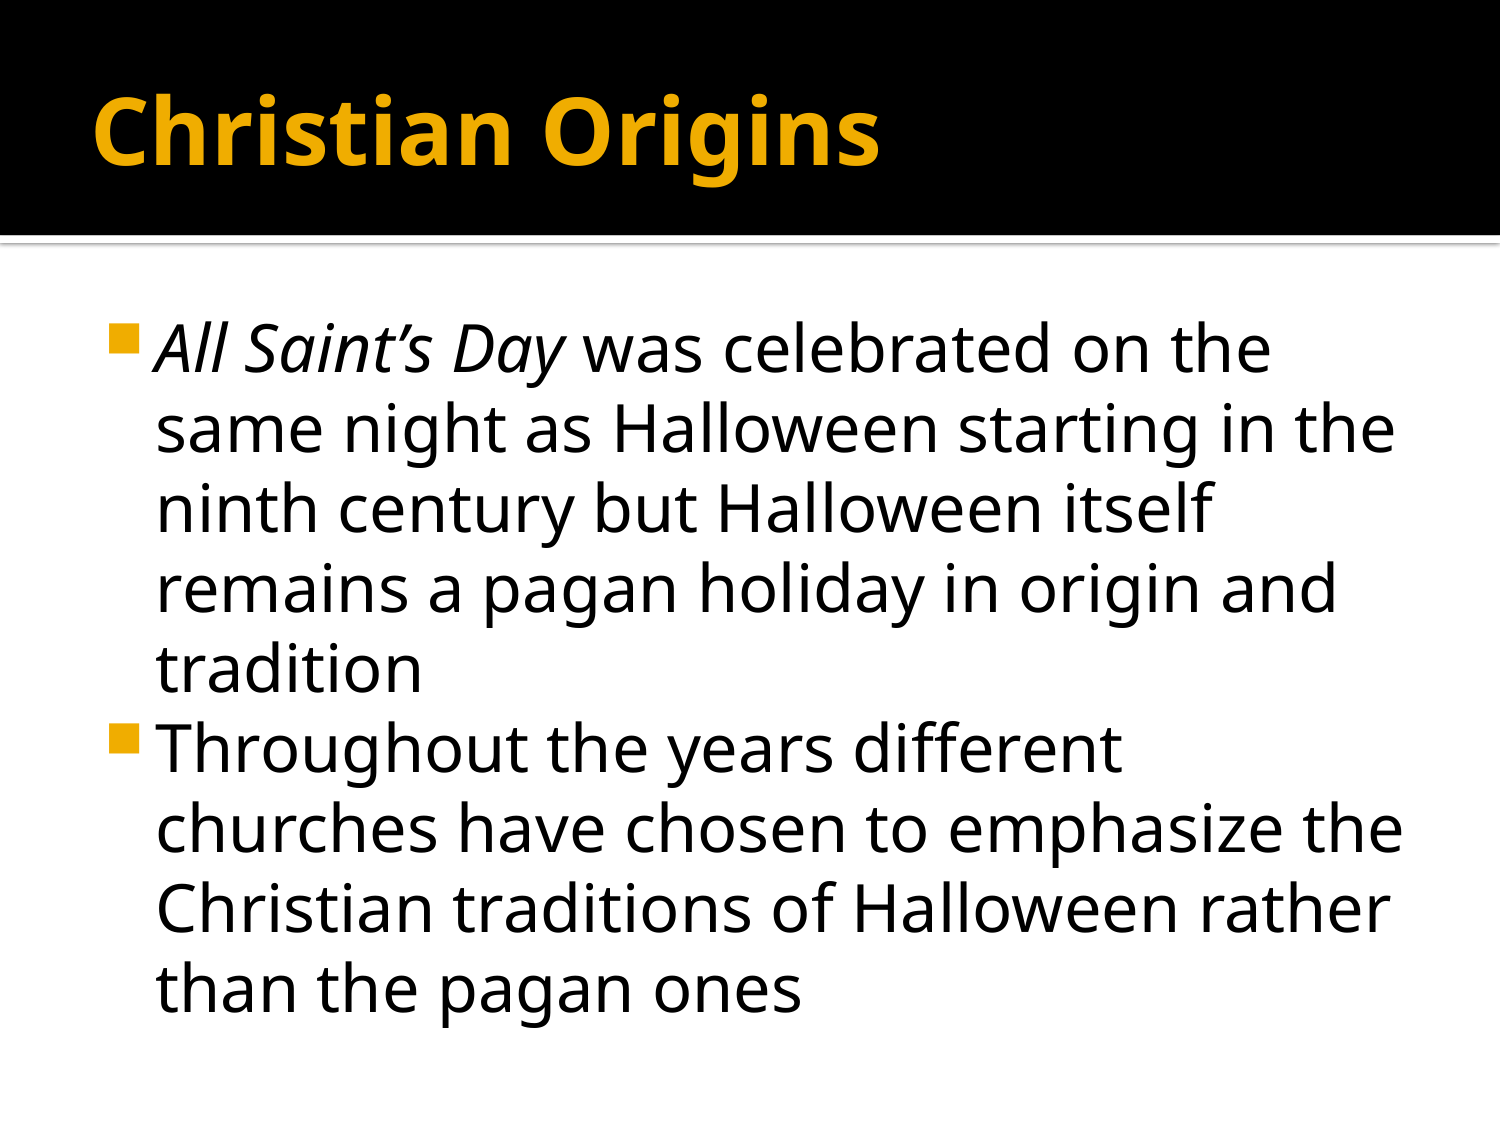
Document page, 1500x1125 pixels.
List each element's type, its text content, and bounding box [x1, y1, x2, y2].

title Christian Origins [75, 25, 1425, 231]
list All Saint’s Day was celebrated on the same night as Halloween starting in the ninth century but Halloween itself remains a pagan holiday in origin and tradition Throughout the years different churches have chosen to emphasize the Christian traditions of Halloween rather than the pagan ones [74, 290, 1426, 1051]
